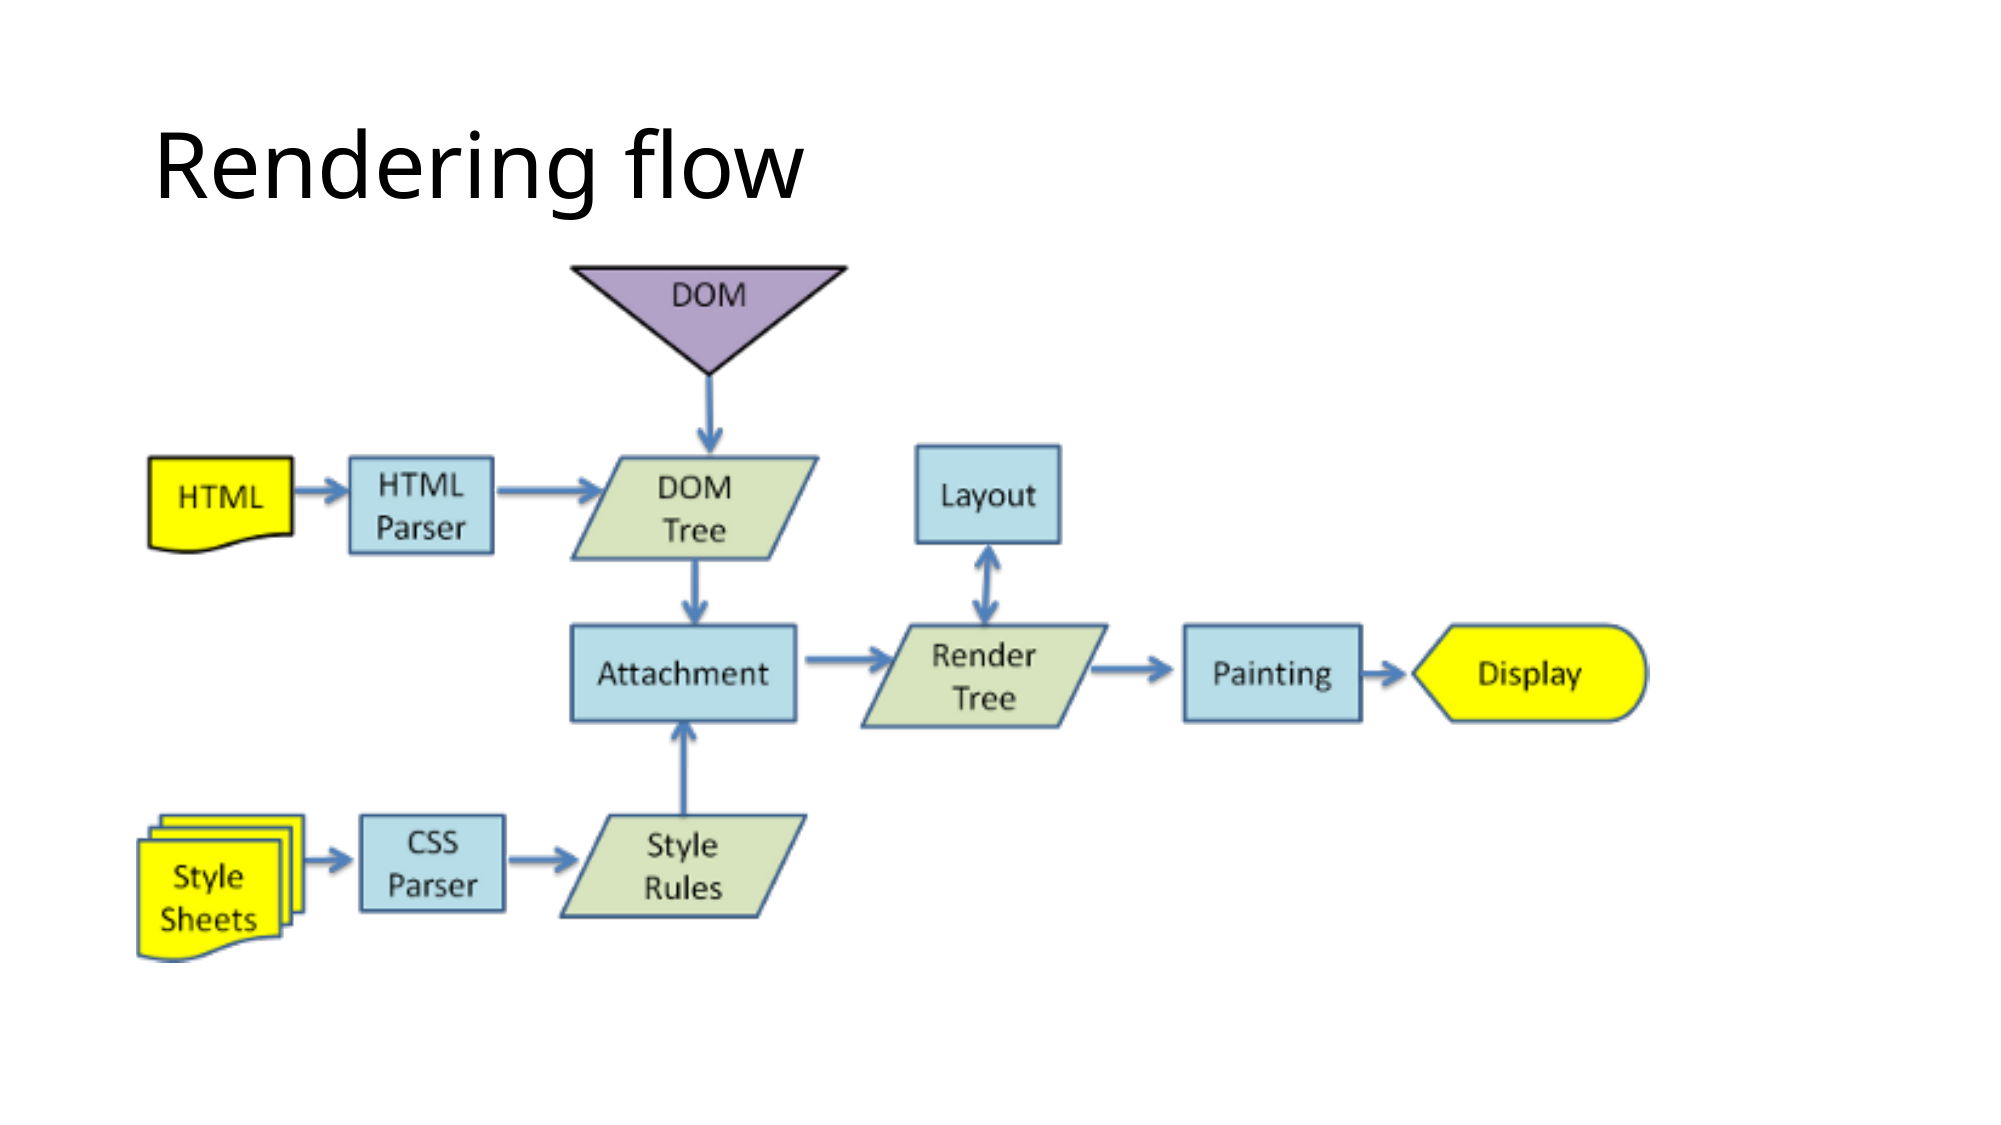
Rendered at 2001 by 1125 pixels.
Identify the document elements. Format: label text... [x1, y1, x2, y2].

picture [136, 261, 1650, 963]
title Rendering flow [137, 59, 1863, 278]
